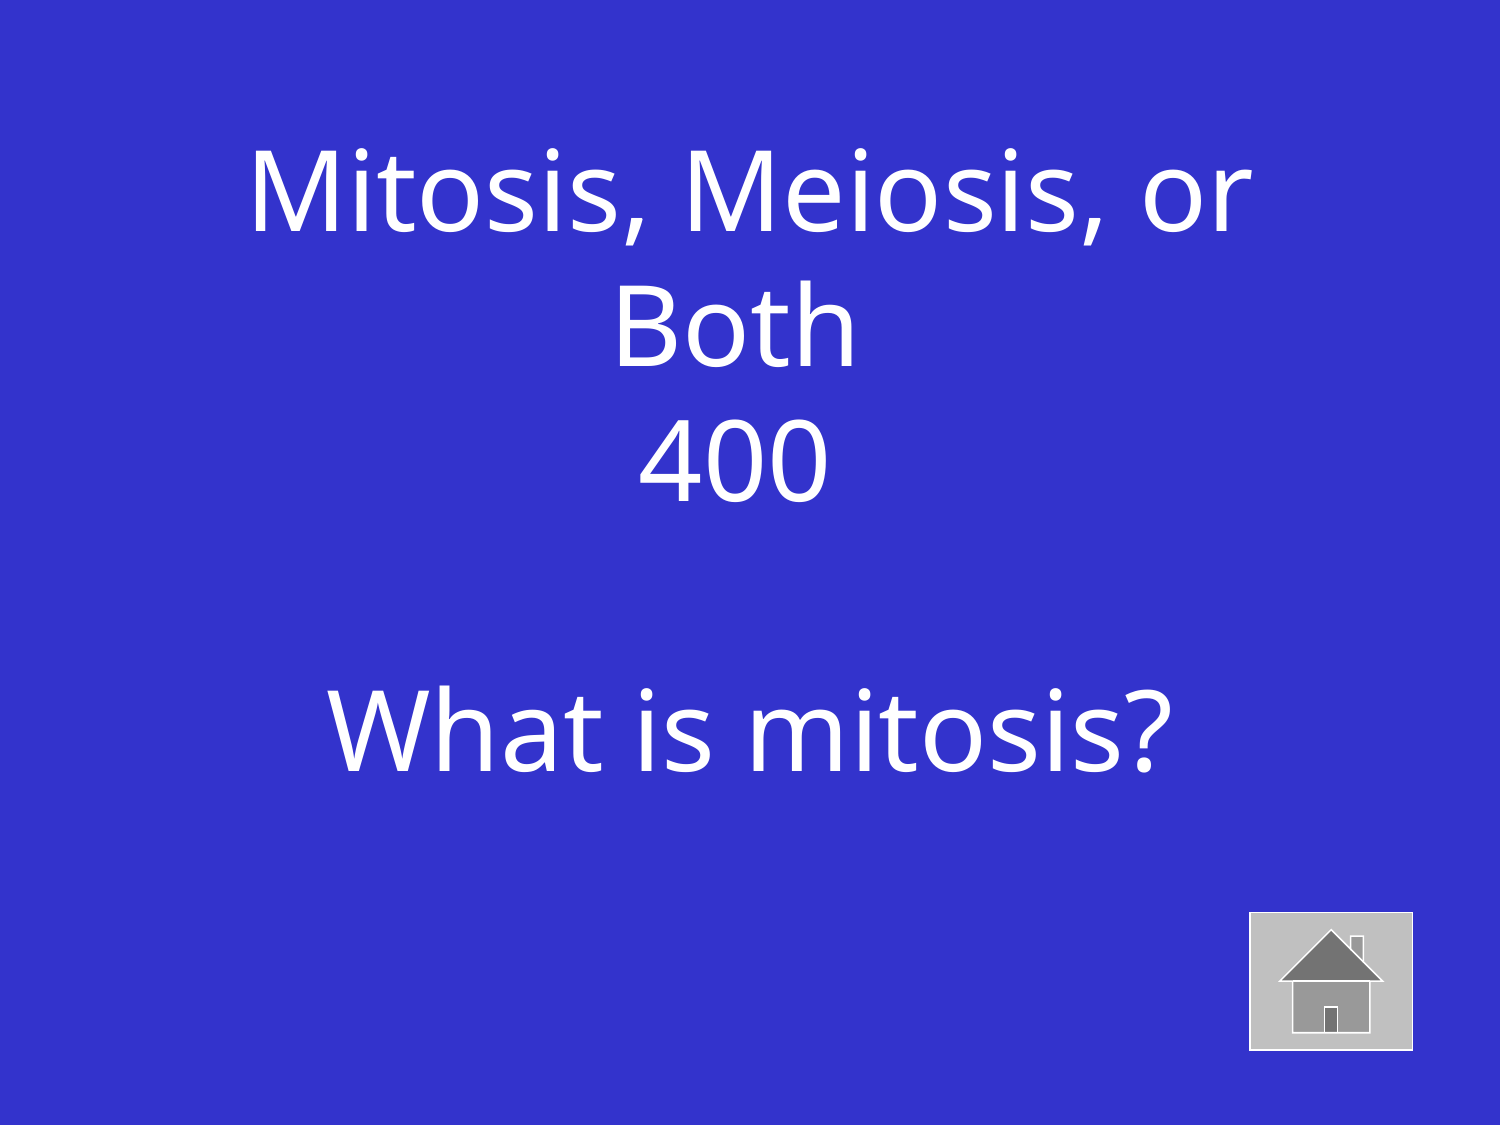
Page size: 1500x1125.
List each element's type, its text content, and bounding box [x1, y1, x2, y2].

text_box [1249, 912, 1413, 1050]
title Mitosis, Meiosis, or Both 400 What is mitosis? [112, 362, 1388, 551]
